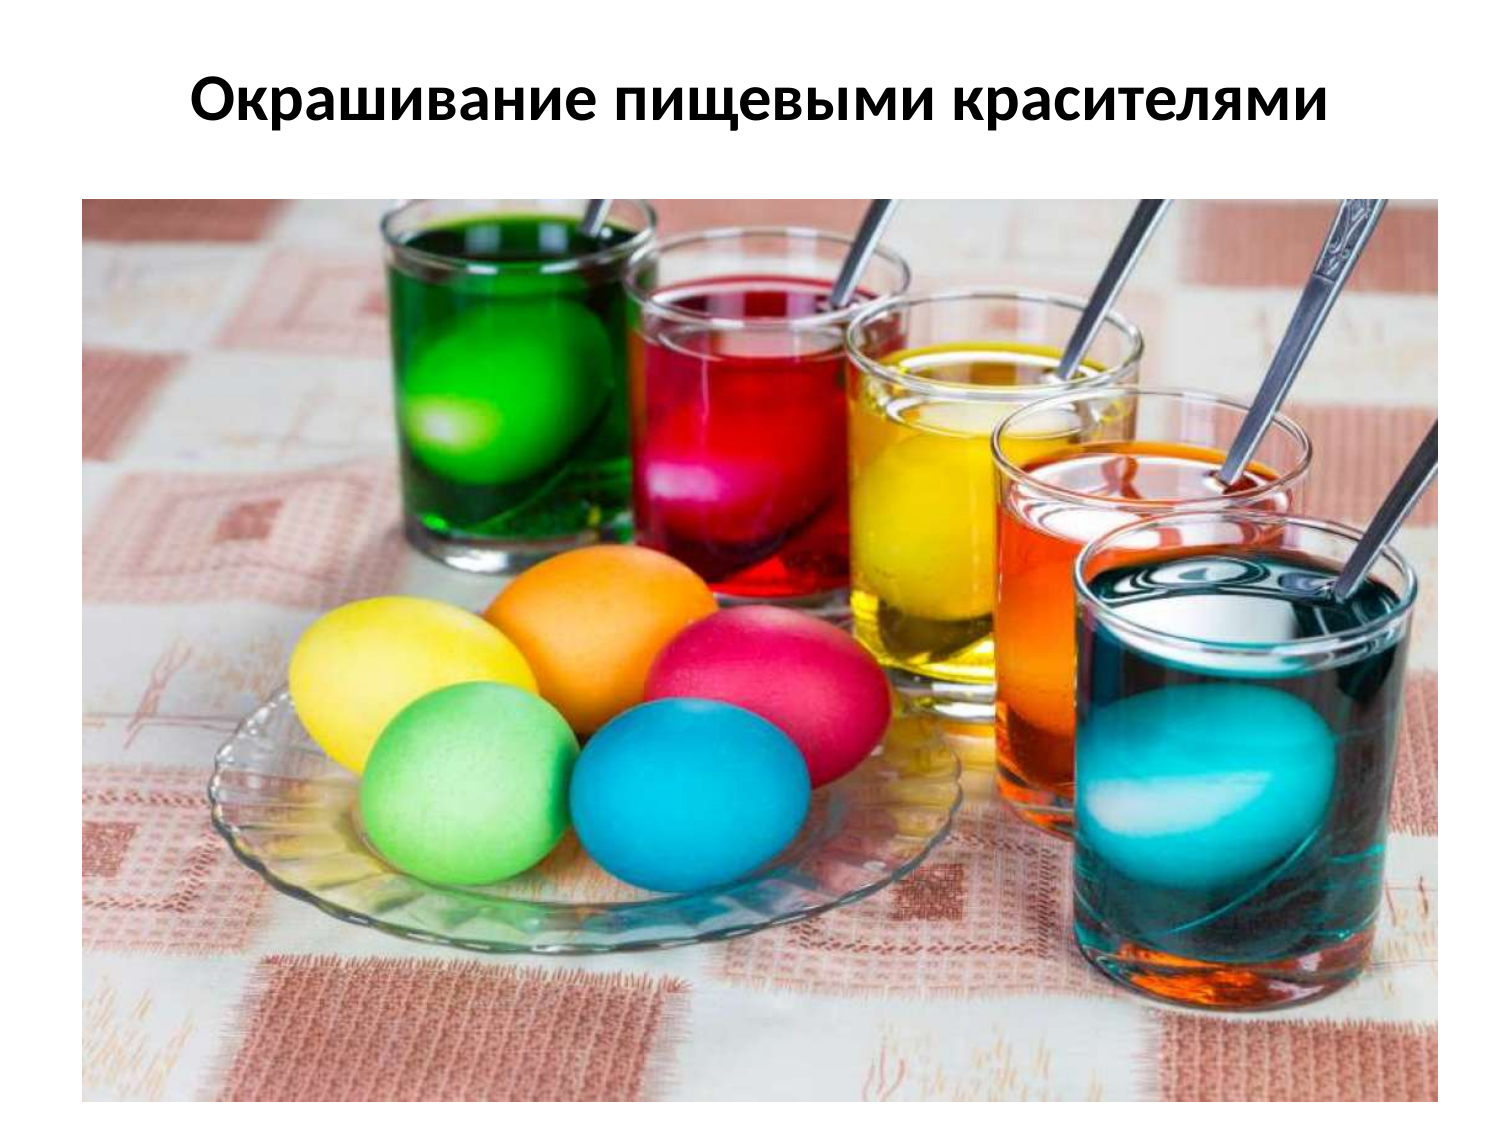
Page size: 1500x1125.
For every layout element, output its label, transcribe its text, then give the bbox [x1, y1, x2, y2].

text_box Окрашивание пищевыми красителями [175, 46, 1407, 142]
picture [81, 198, 1439, 1102]
